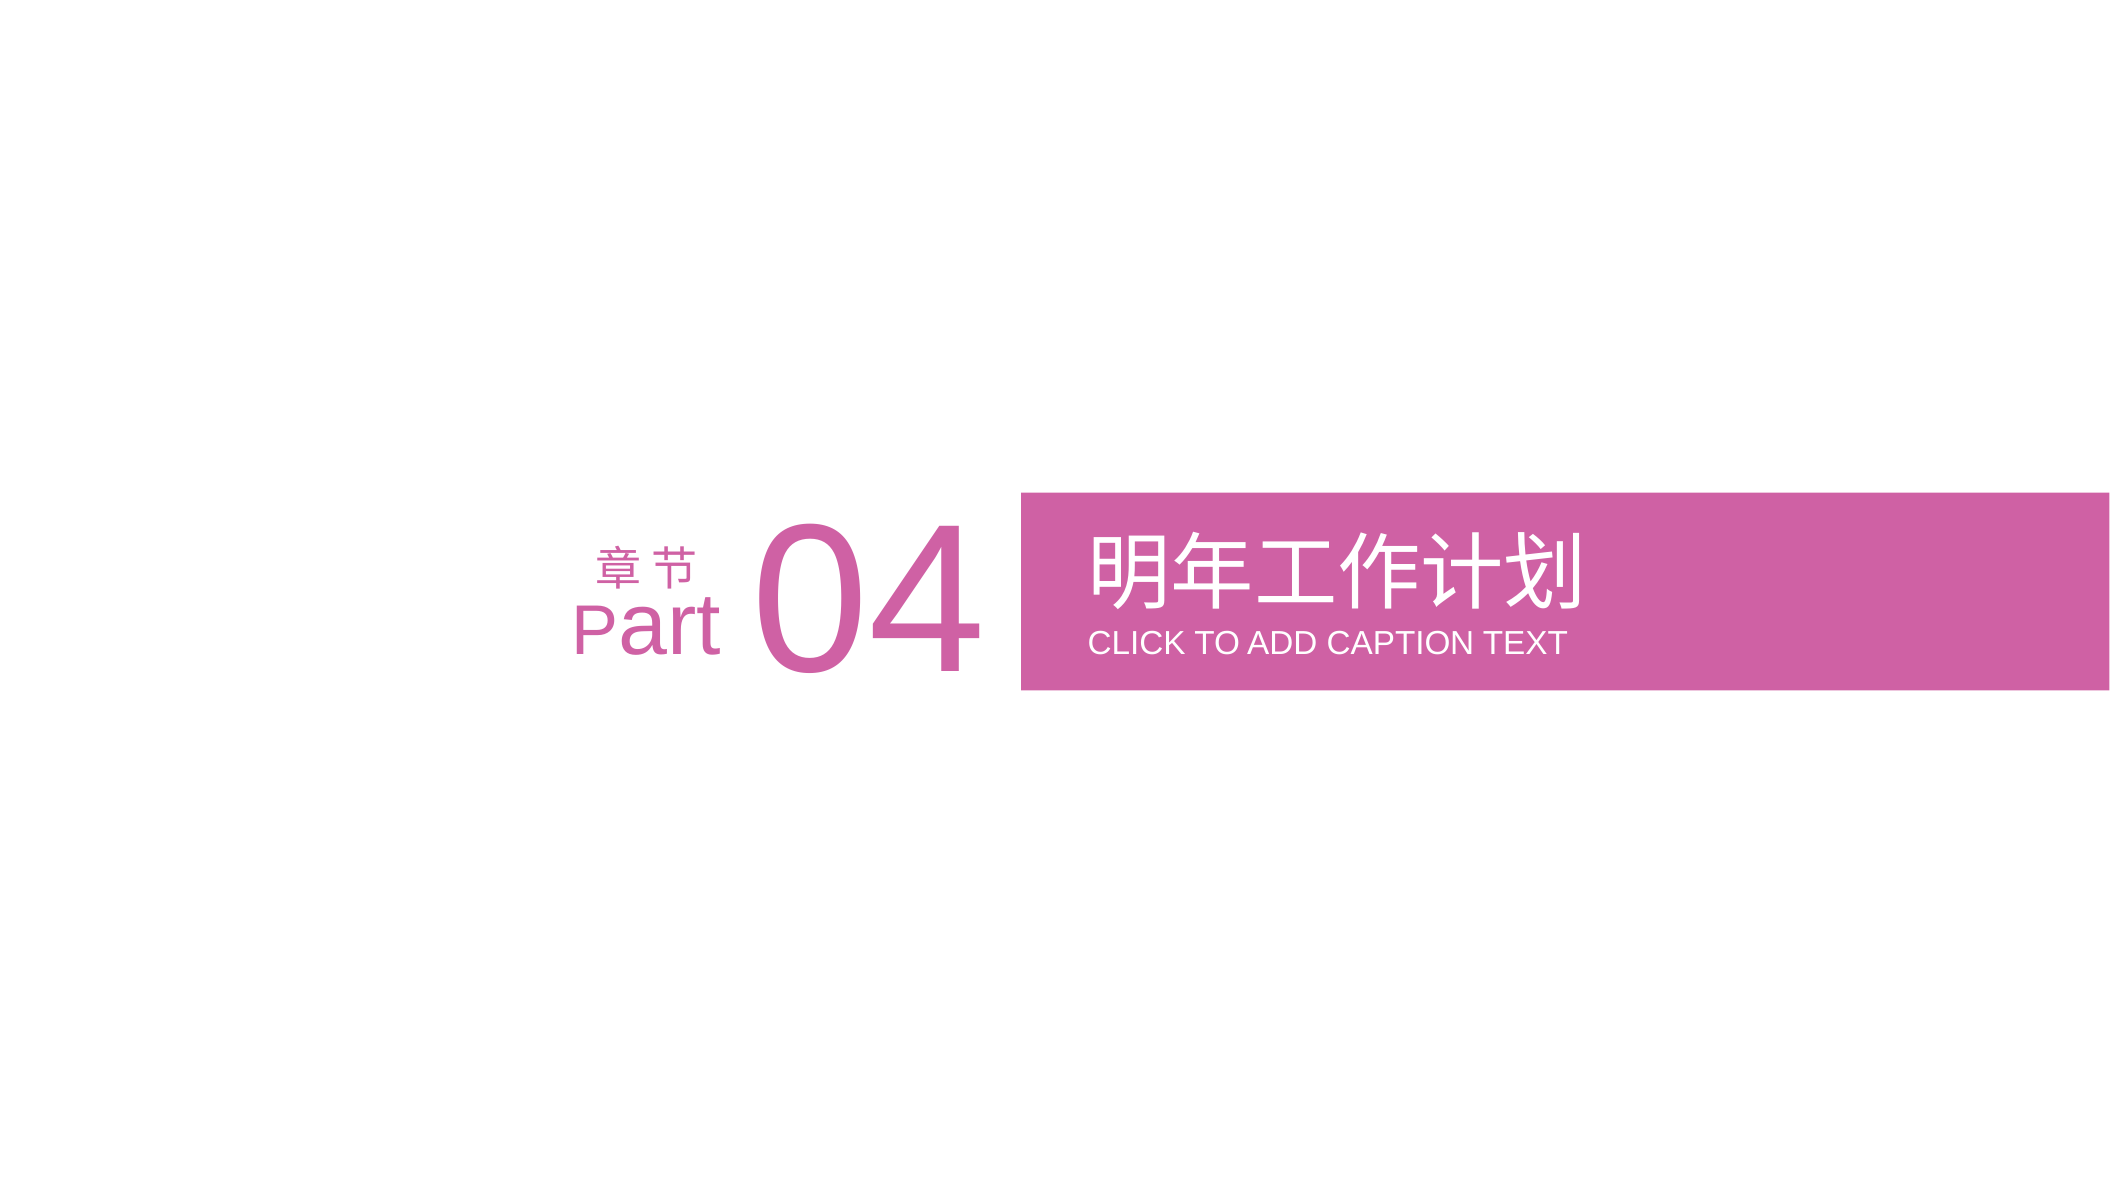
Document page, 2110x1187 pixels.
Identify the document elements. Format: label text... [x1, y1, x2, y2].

text_box Part [571, 566, 722, 673]
text_box CLICK TO ADD CAPTION TEXT [1087, 625, 1787, 662]
text_box 04 [751, 460, 986, 714]
text_box 章 节 [595, 539, 698, 595]
text_box 明年工作计划 [1087, 530, 1787, 621]
text_box [1021, 492, 2110, 691]
